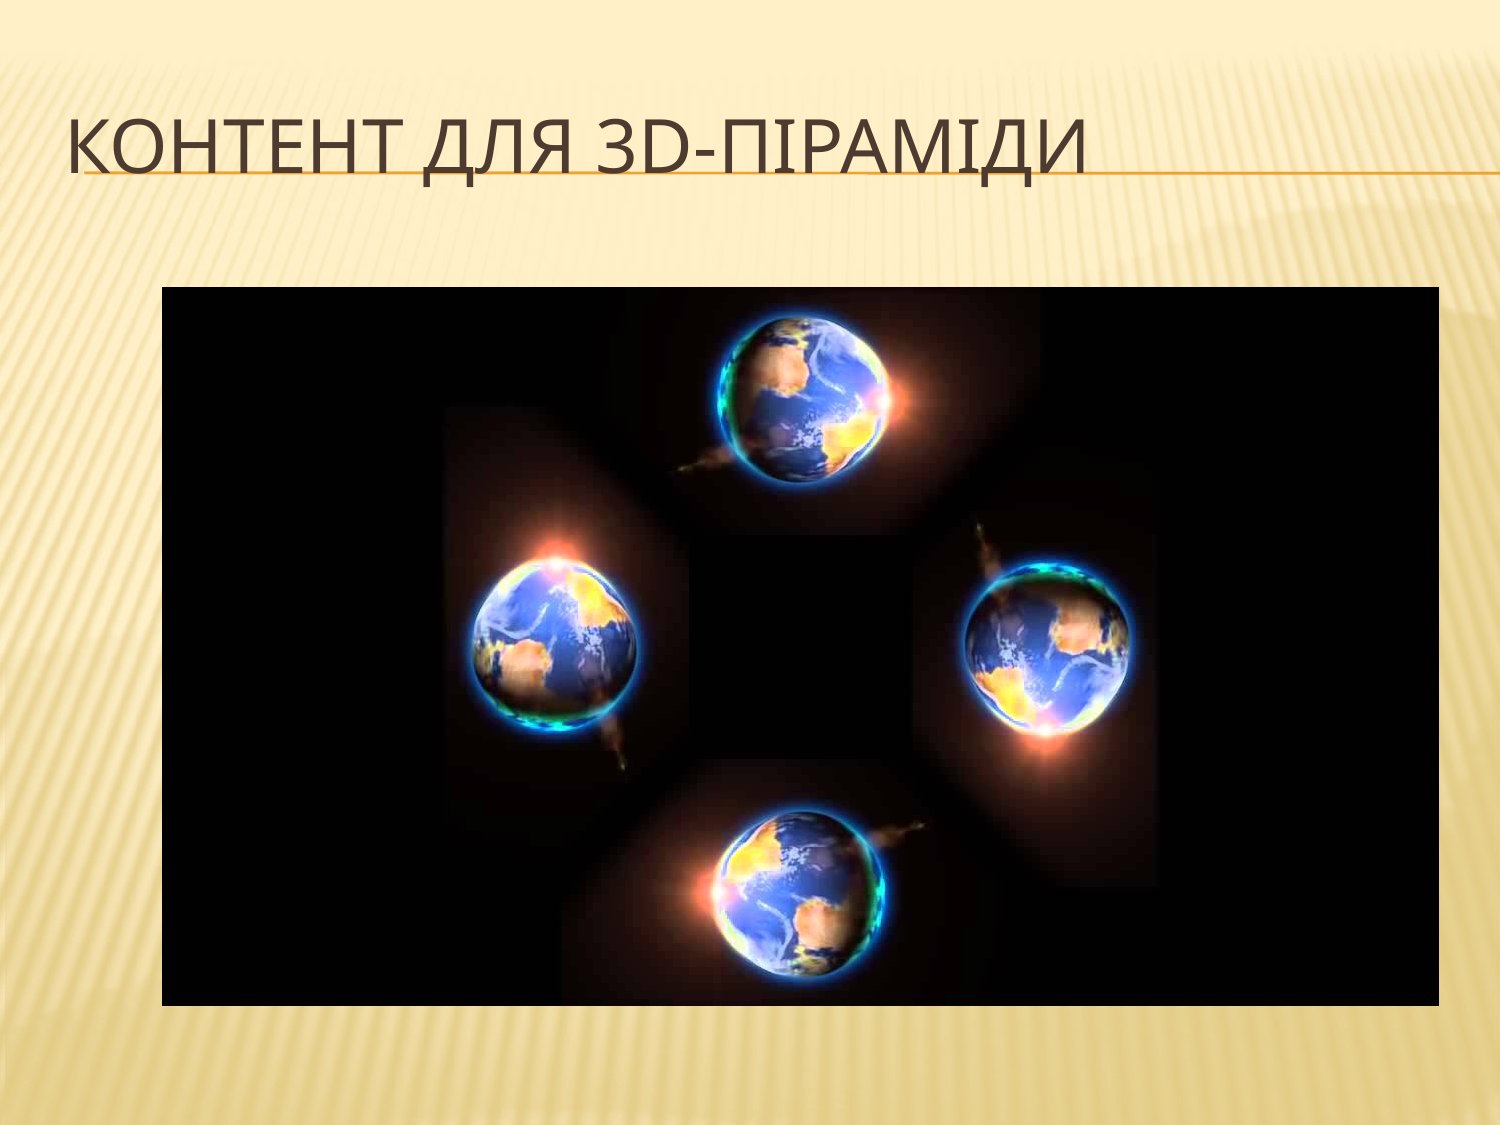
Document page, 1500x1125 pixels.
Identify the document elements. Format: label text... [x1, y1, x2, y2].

title Контент для 3D-піраміди [50, 75, 1475, 213]
picture [162, 287, 1440, 1006]
